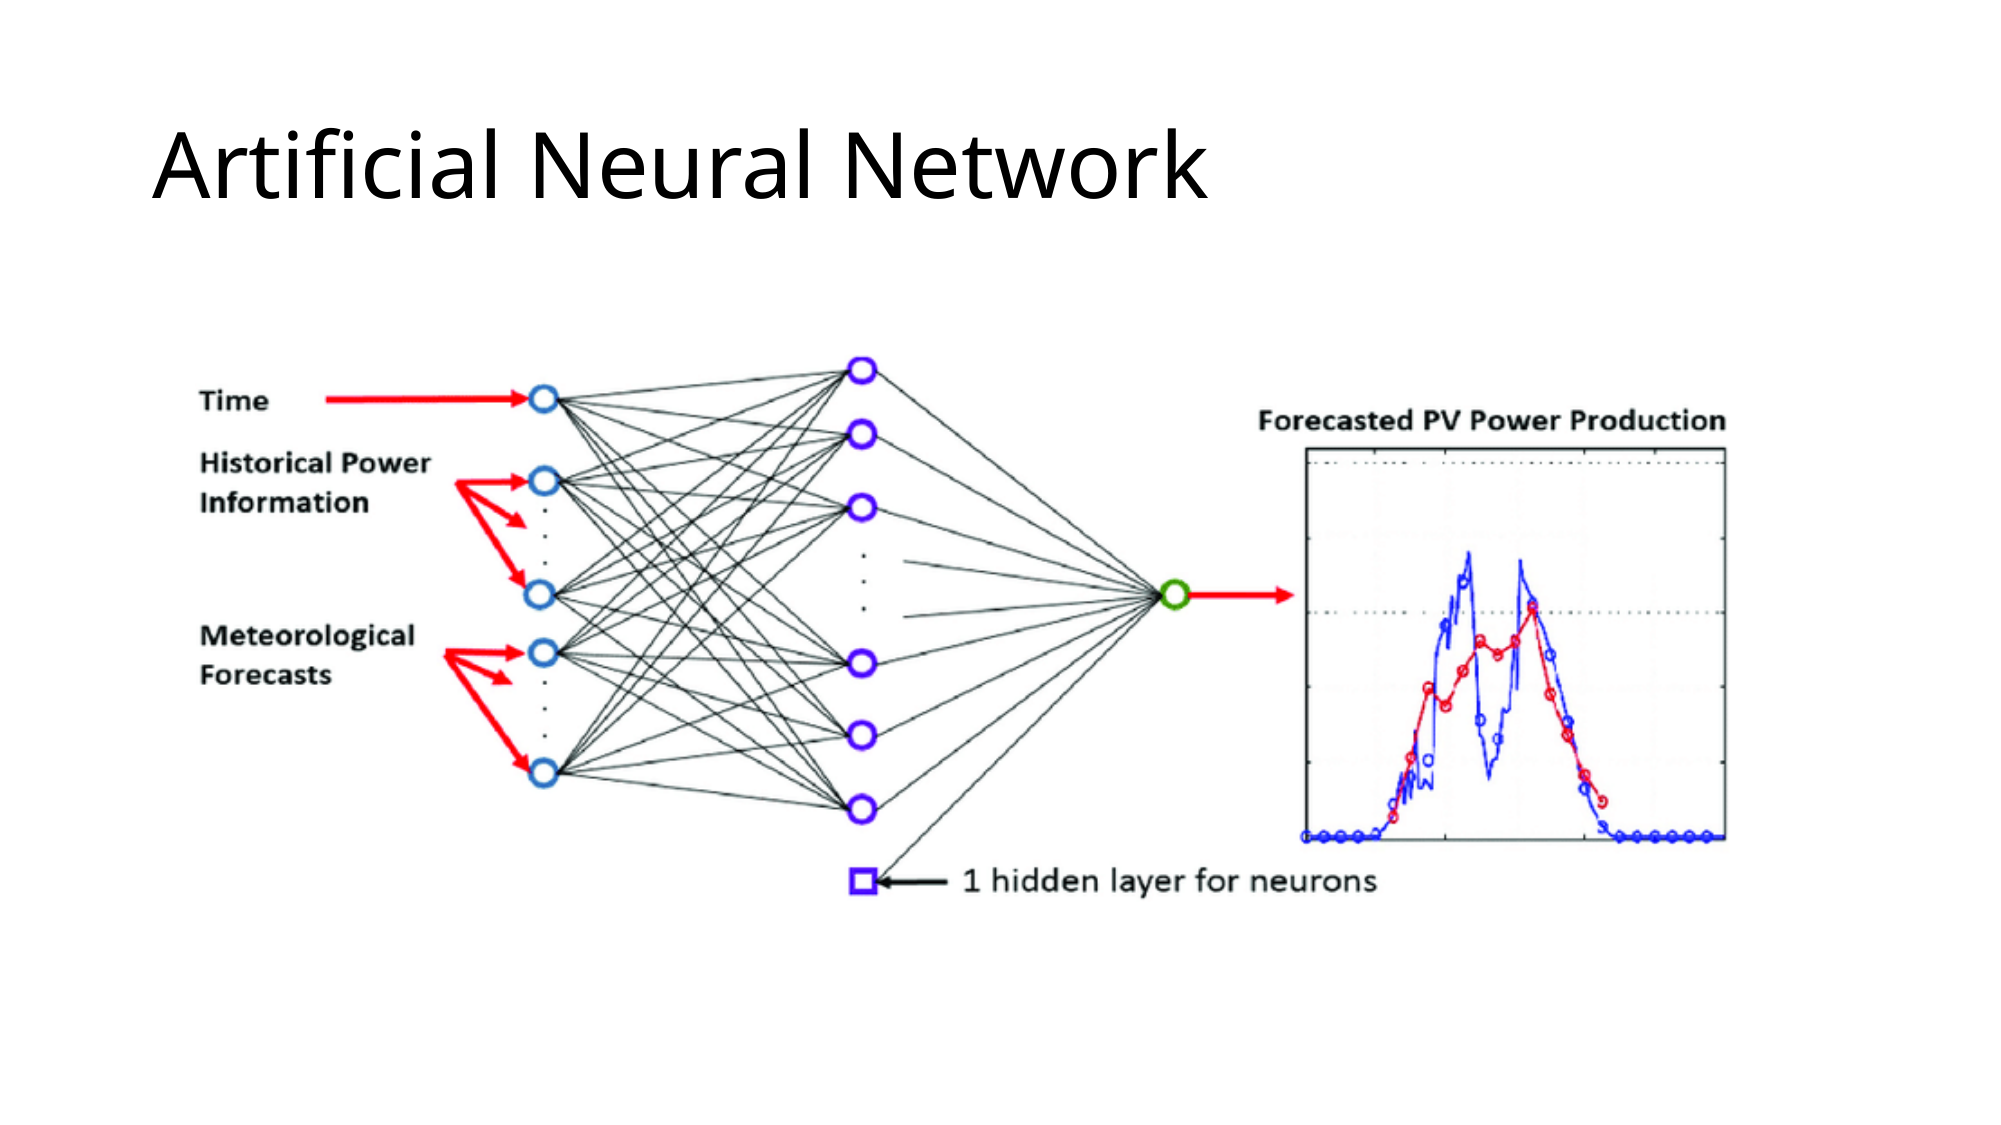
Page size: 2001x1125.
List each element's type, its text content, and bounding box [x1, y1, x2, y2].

title Artificial Neural Network [137, 59, 1863, 278]
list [195, 354, 1730, 902]
